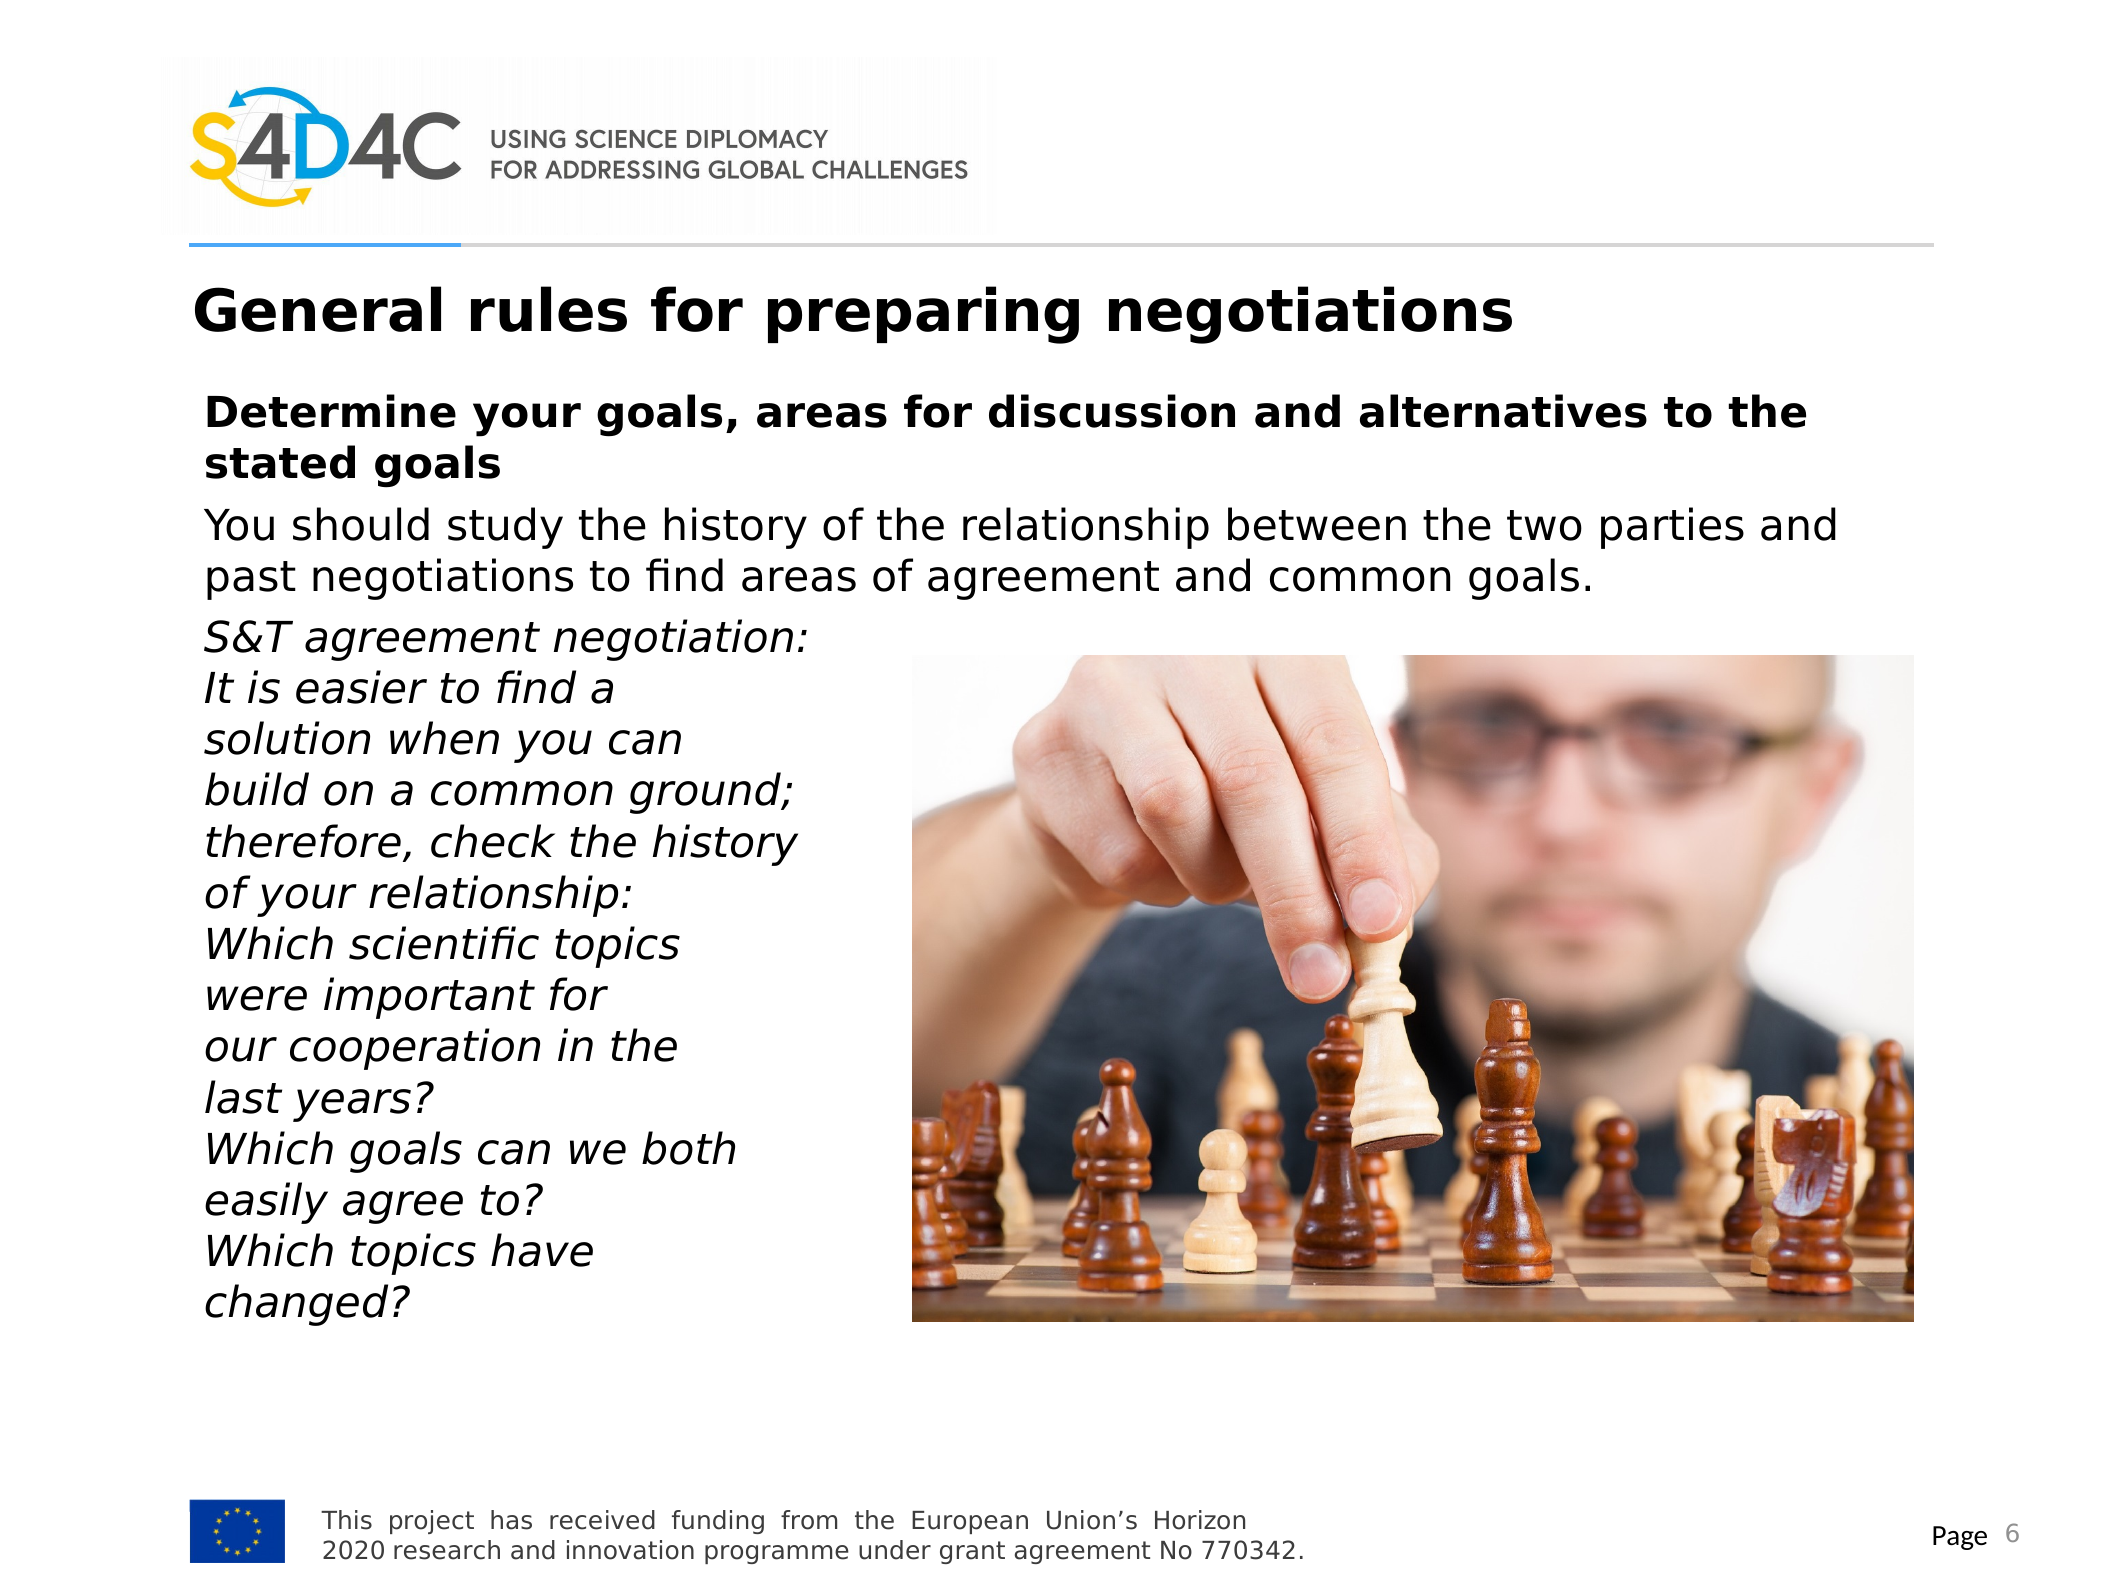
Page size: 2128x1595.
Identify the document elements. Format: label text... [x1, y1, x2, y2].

text_box General rules for preparing negotiations [189, 273, 1914, 344]
footer This project has received funding from the European Union’s Horizon 2020 research and innovation programme under grant agreement No 770342. [319, 1504, 1328, 1564]
picture [161, 57, 997, 235]
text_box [191, 384, 1946, 1400]
slide_number 6 [1531, 1517, 2021, 1548]
picture [189, 1499, 285, 1563]
